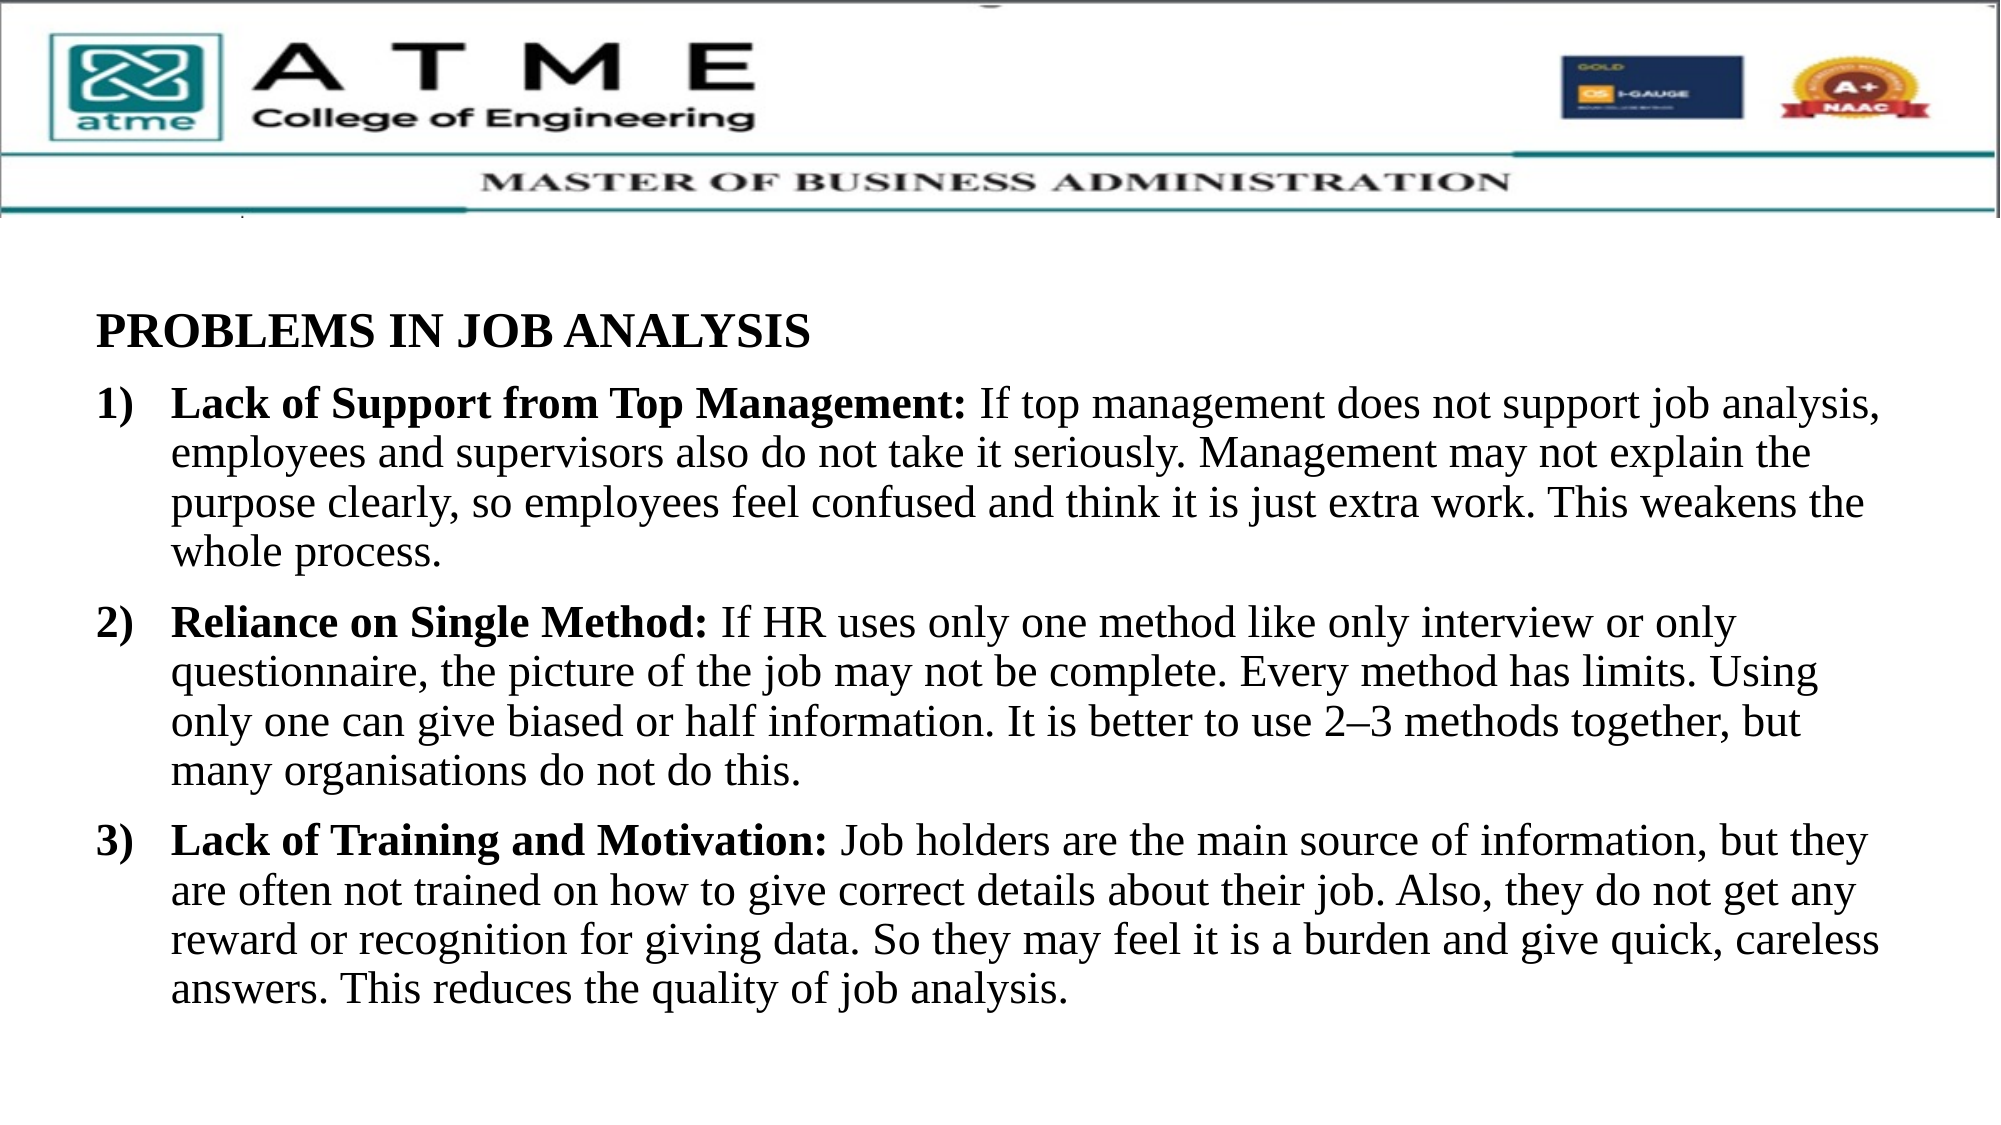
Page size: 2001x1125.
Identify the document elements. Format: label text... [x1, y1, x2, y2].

list PROBLEMS IN JOB ANALYSIS Lack of Support from Top Management: If top management does not support job analysis, employees and supervisors also do not take it seriously. Management may not explain the purpose clearly, so employees feel confused and think it is just extra work. This weakens the whole process. Reliance on Single Method: If HR uses only one method like only interview or only questionnaire, the picture of the job may not be complete. Every method has limits. Using only one can give biased or half information. It is better to use 2–3 methods together, but many organisations do not do this. Lack of Training and Motivation: Job holders are the main source of information, but they are often not trained on how to give correct details about their job. Also, they do not get any reward or recognition for giving data. So they may feel it is a burden and give quick, careless answers. This reduces the quality of job analysis. [80, 296, 1920, 1125]
picture [0, 0, 2000, 218]
